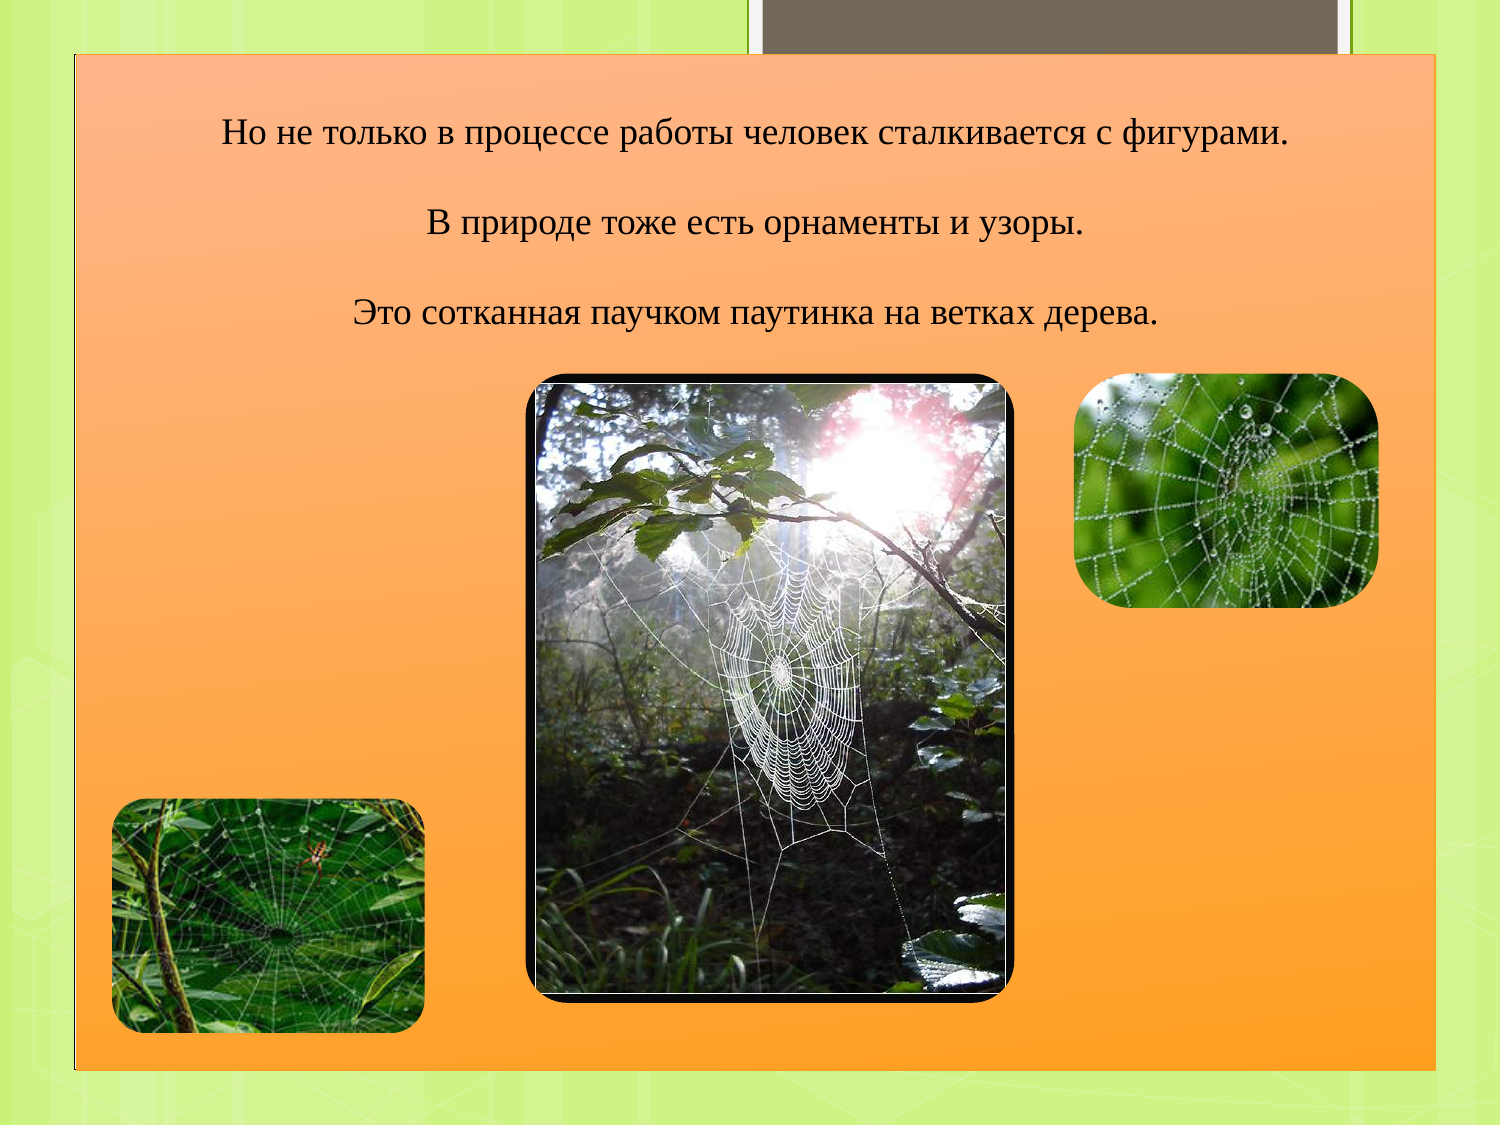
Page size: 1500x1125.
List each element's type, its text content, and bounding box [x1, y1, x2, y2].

title Но не только в процессе работы человек сталкивается с фигурами. В природе тоже есть орнаменты и узоры. Это сотканная паучком паутинка на веткаx дерева. [76, 54, 1436, 1071]
picture [525, 373, 1015, 1004]
picture [111, 798, 425, 1034]
picture [1073, 373, 1379, 609]
